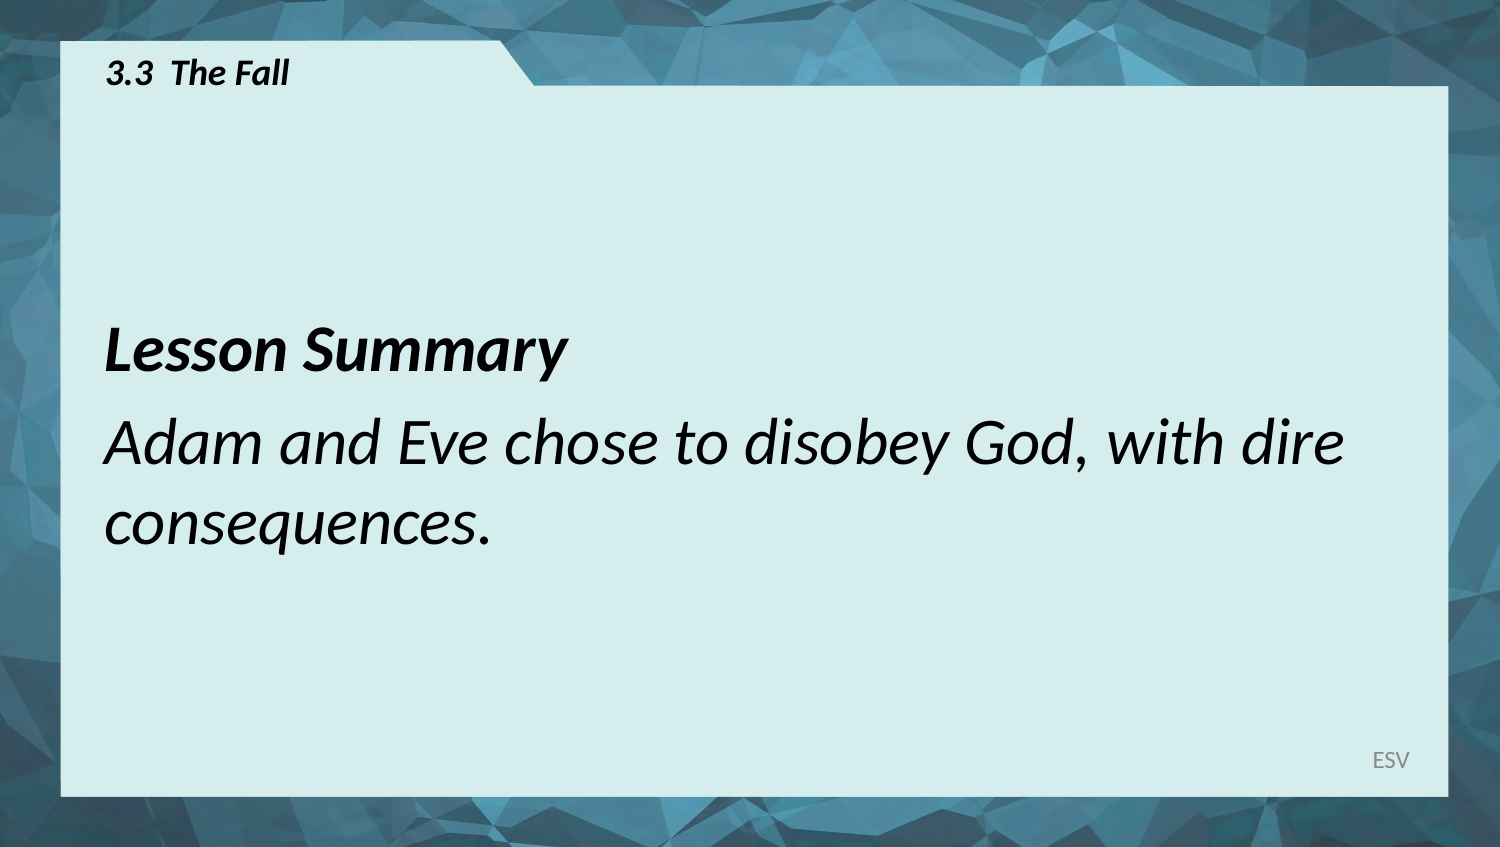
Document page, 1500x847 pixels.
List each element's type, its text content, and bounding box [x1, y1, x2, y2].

picture [0, 0, 1500, 847]
footer ESV [950, 736, 1425, 782]
title 3.3 The Fall [89, 33, 1420, 108]
list Lesson Summary Adam and Eve chose to disobey God, with dire consequences. [89, 141, 1403, 722]
